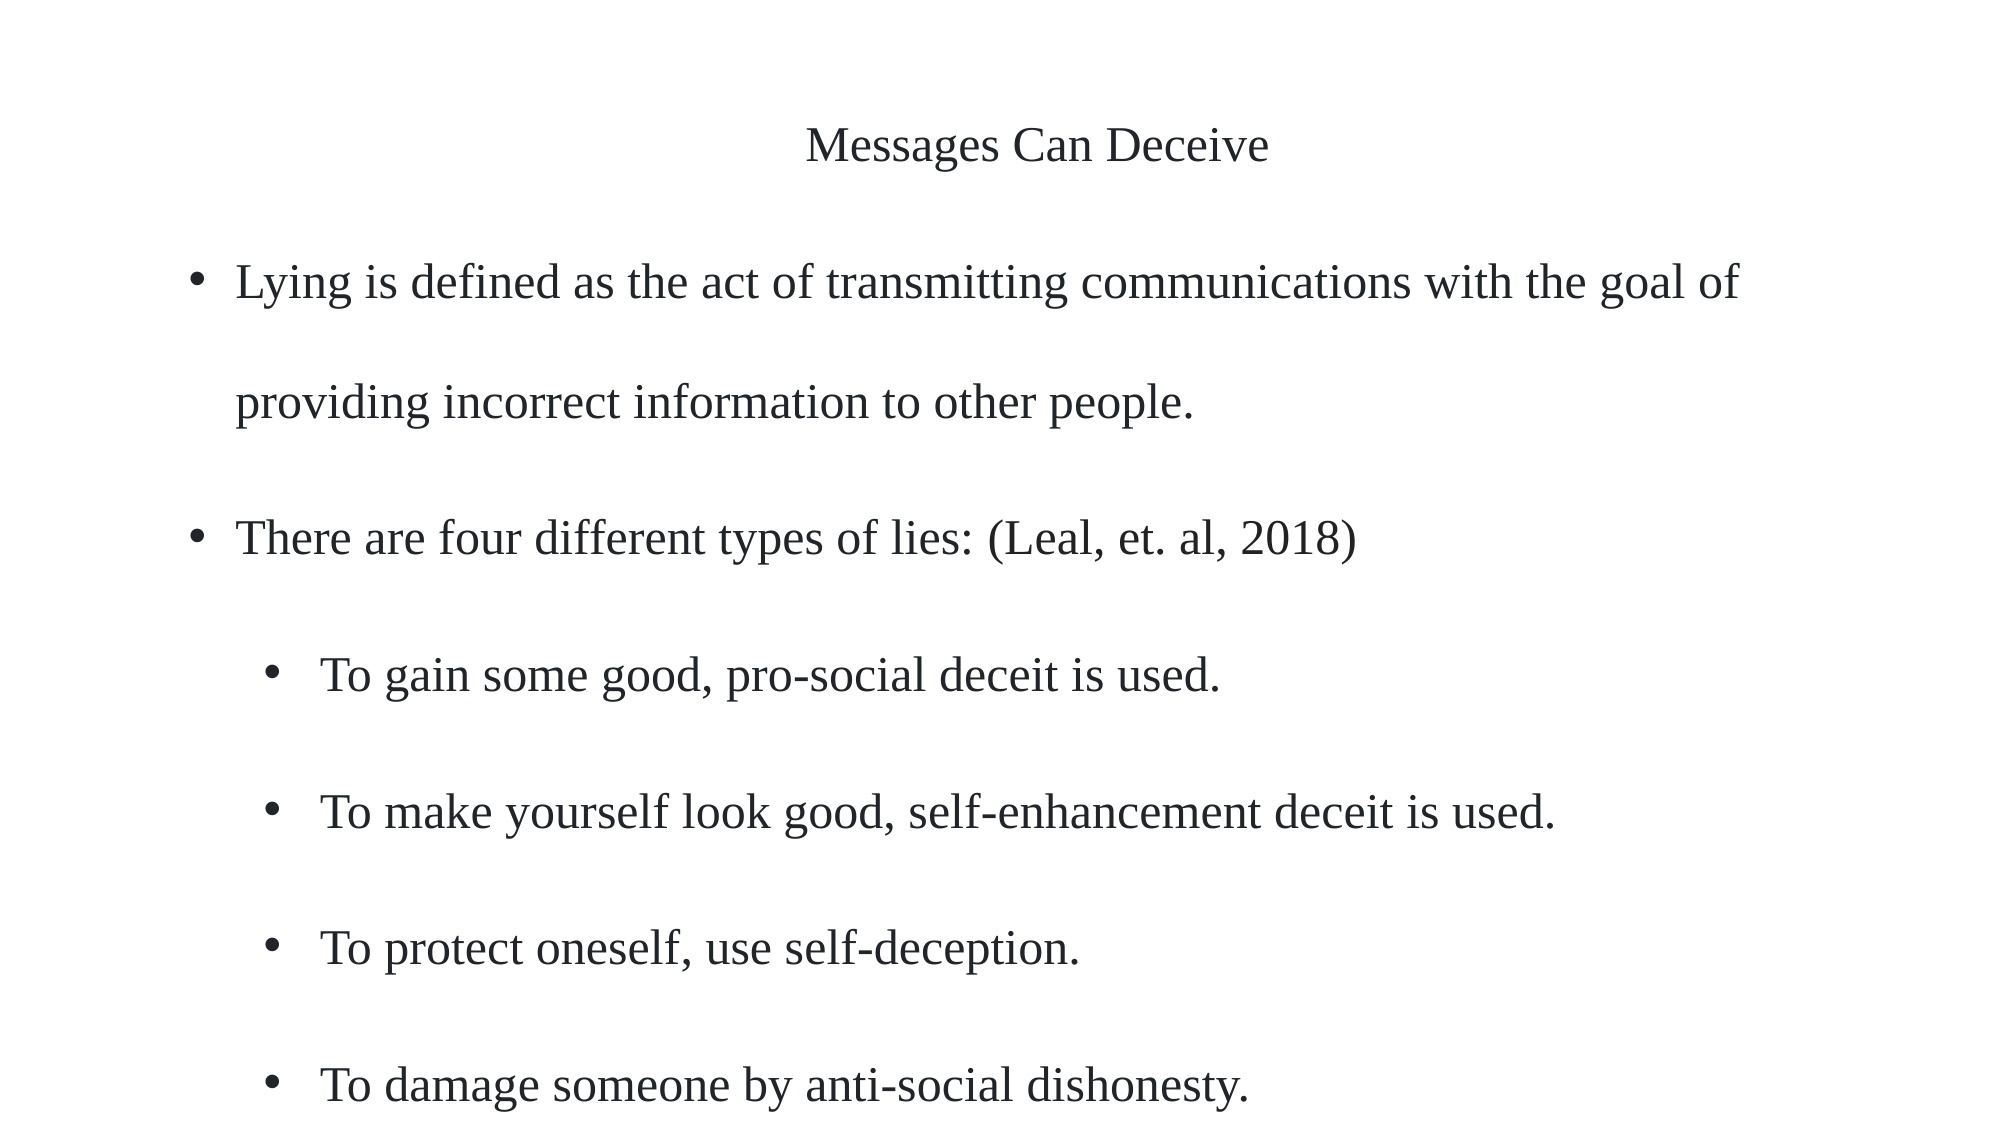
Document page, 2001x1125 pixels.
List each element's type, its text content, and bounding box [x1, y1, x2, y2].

text_box Messages Can Deceive Lying is defined as the act of transmitting communications with the goal of providing incorrect information to other people. There are four different types of lies: (Leal, et. al, 2018) To gain some good, pro-social deceit is used. To make yourself look good, self-enhancement deceit is used. To protect oneself, use self-deception. To damage someone by anti-social dishonesty. [173, 44, 1826, 1119]
